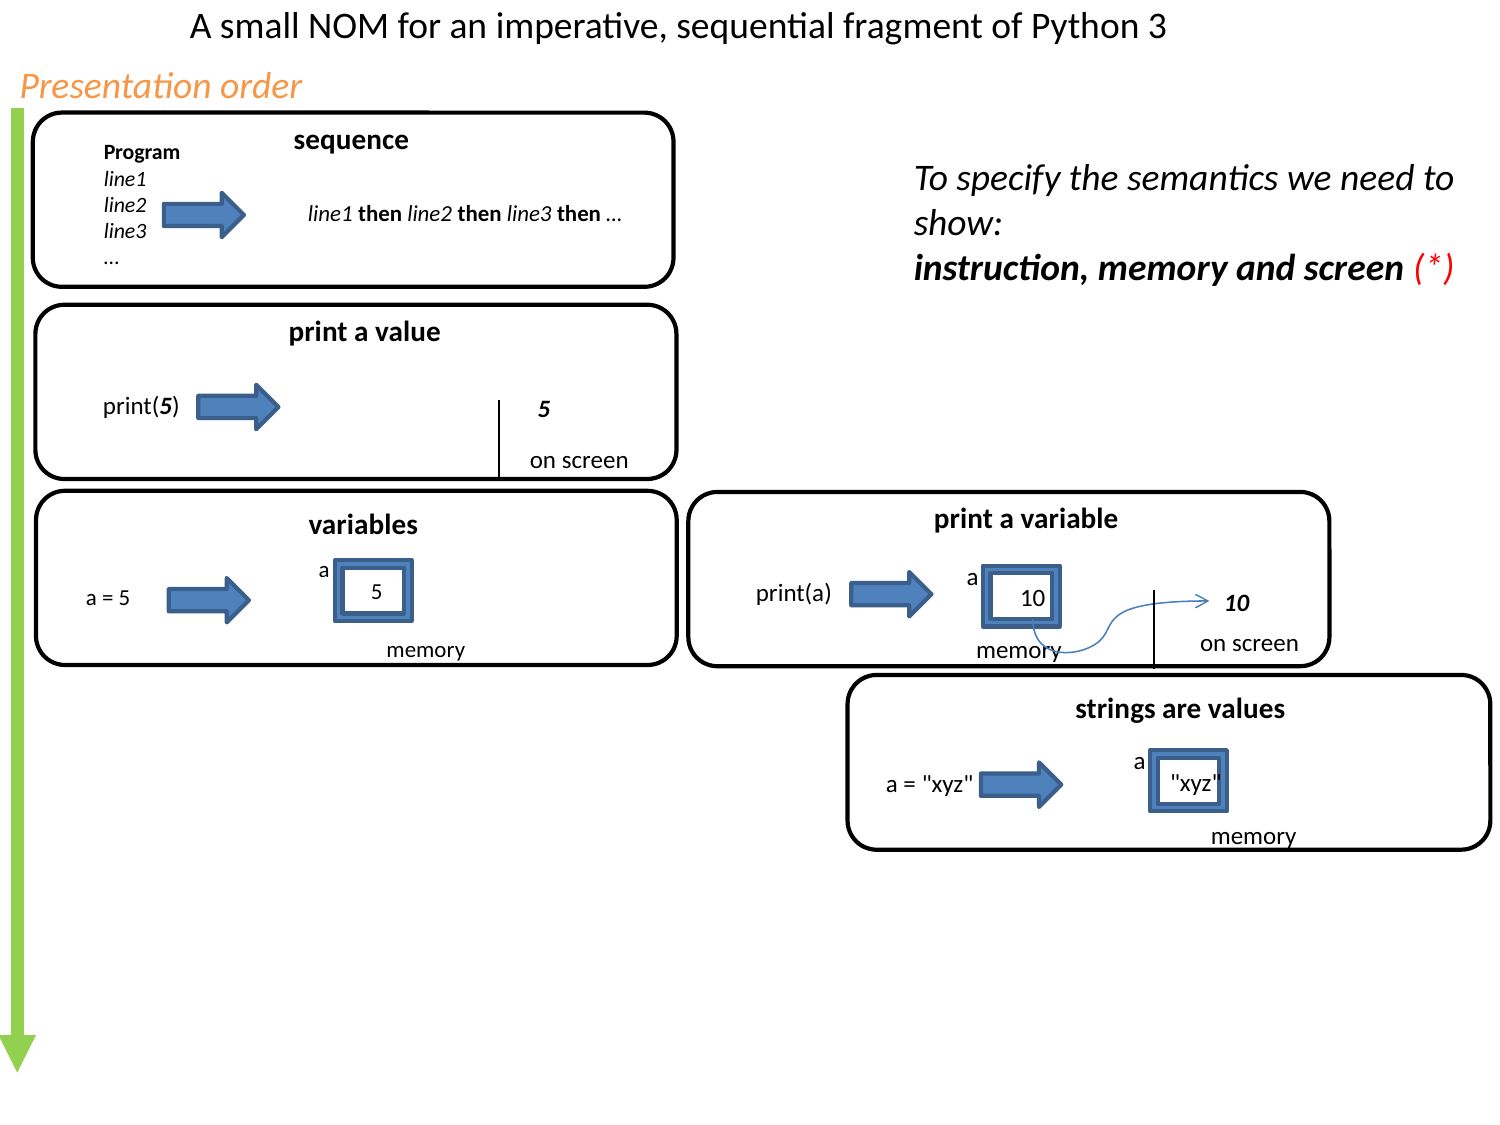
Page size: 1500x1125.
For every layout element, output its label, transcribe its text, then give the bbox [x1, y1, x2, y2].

text_box A small NOM for an imperative, sequential fragment of Python 3 [175, 0, 1384, 54]
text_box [32, 112, 674, 301]
text_box To specify the semantics we need to show: instruction, memory and screen (*) [898, 145, 1475, 295]
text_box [688, 491, 1330, 679]
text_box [35, 490, 677, 678]
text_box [35, 304, 677, 489]
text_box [847, 674, 1491, 865]
text_box Presentation order [4, 53, 318, 114]
